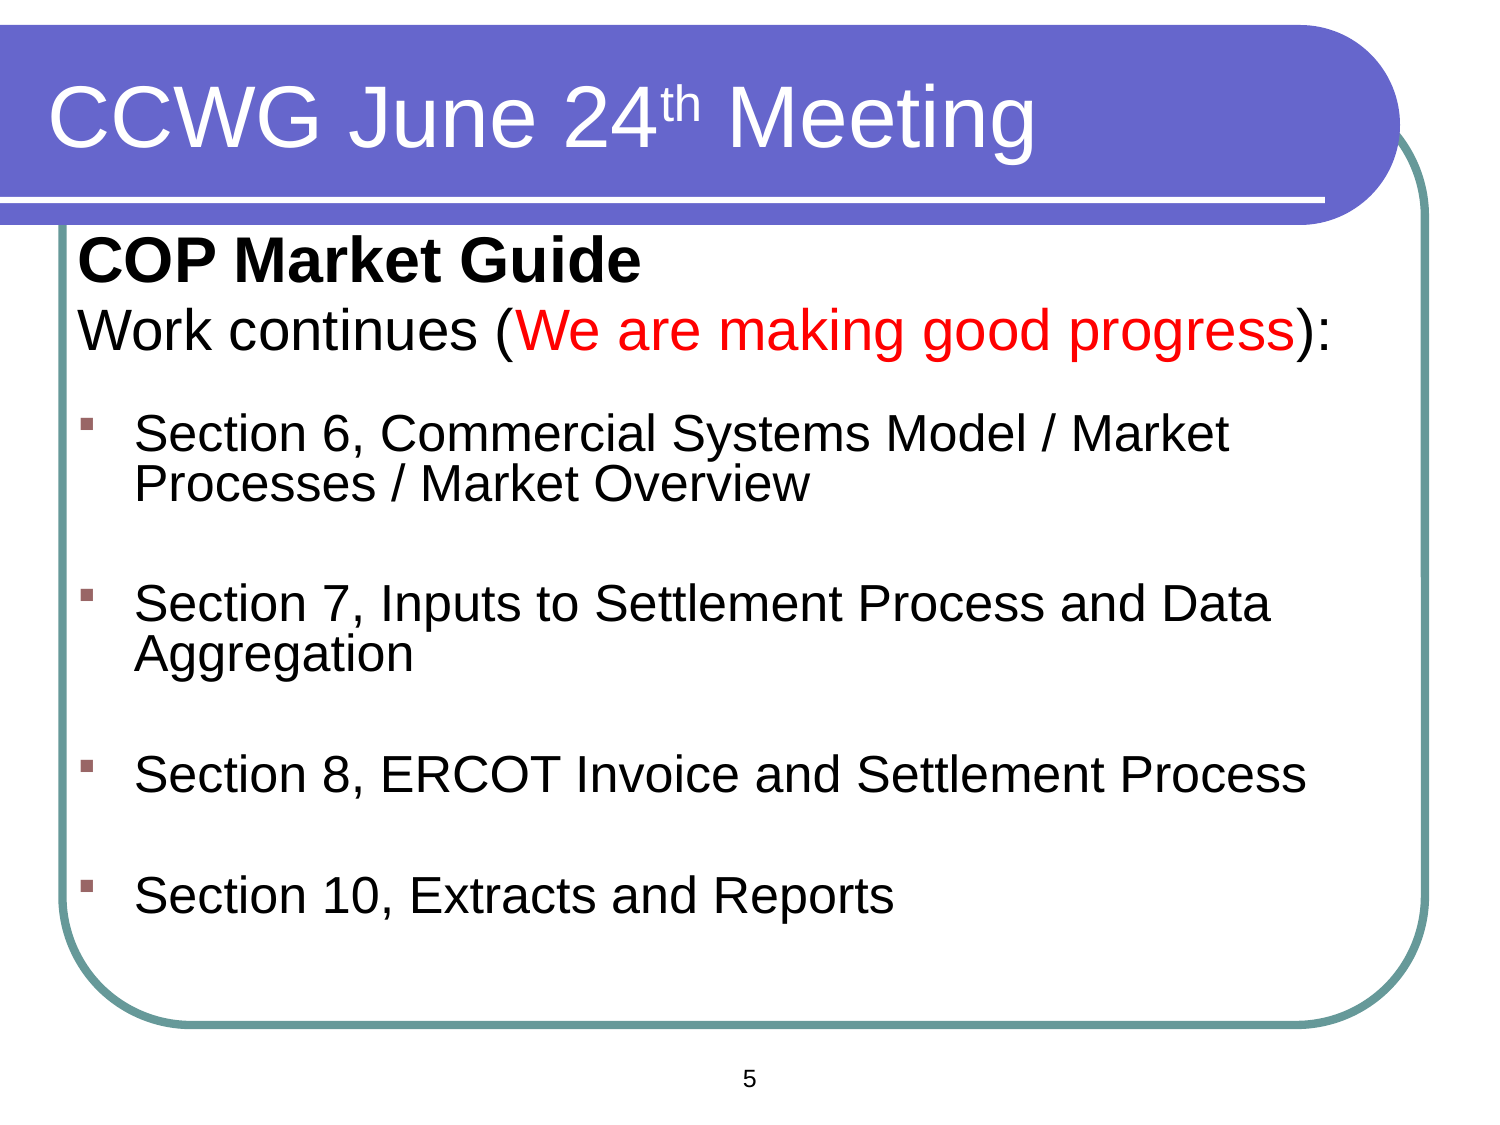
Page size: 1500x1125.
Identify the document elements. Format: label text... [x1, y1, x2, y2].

footer 5 [512, 1024, 988, 1101]
title CCWG June 24th Meeting [31, 37, 1348, 188]
list COP Market Guide Work continues (We are making good progress): Section 6, Commercial Systems Model / Market Processes / Market Overview Section 7, Inputs to Settlement Process and Data Aggregation Section 8, ERCOT Invoice and Settlement Process Section 10, Extracts and Reports [62, 224, 1388, 1076]
